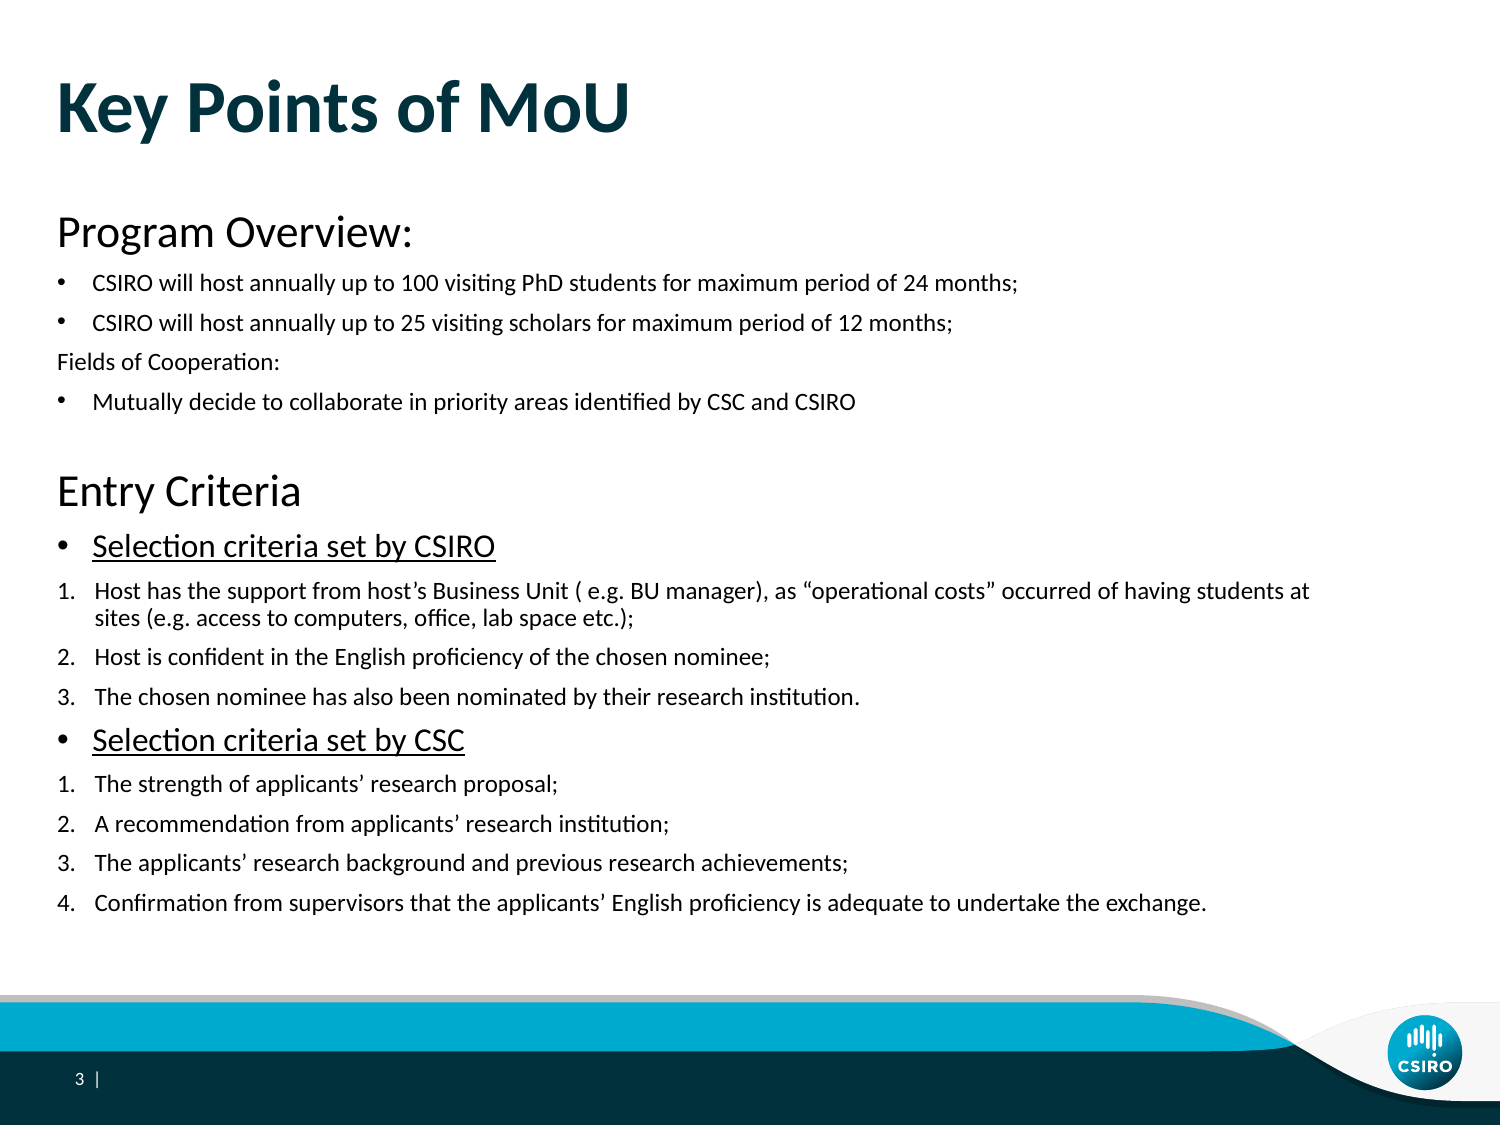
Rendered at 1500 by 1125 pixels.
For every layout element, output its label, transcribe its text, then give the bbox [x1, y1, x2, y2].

list Program Overview: CSIRO will host annually up to 100 visiting PhD students for maximum period of 24 months; CSIRO will host annually up to 25 visiting scholars for maximum period of 12 months; Fields of Cooperation: Mutually decide to collaborate in priority areas identified by CSC and CSIRO Entry Criteria Selection criteria set by CSIRO Host has the support from host’s Business Unit ( e.g. BU manager), as “operational costs” occurred of having students at sites (e.g. access to computers, office, lab space etc.); Host is confident in the English proficiency of the chosen nominee; The chosen nominee has also been nominated by their research institution. Selection criteria set by CSC The strength of applicants’ research proposal; A recommendation from applicants’ research institution; The applicants’ research background and previous research achievements; Confirmation from supervisors that the applicants’ English proficiency is adequate to undertake the exchange. [56, 208, 1398, 917]
title Key Points of MoU [56, 57, 1268, 197]
slide_number 3 | [54, 1067, 102, 1088]
